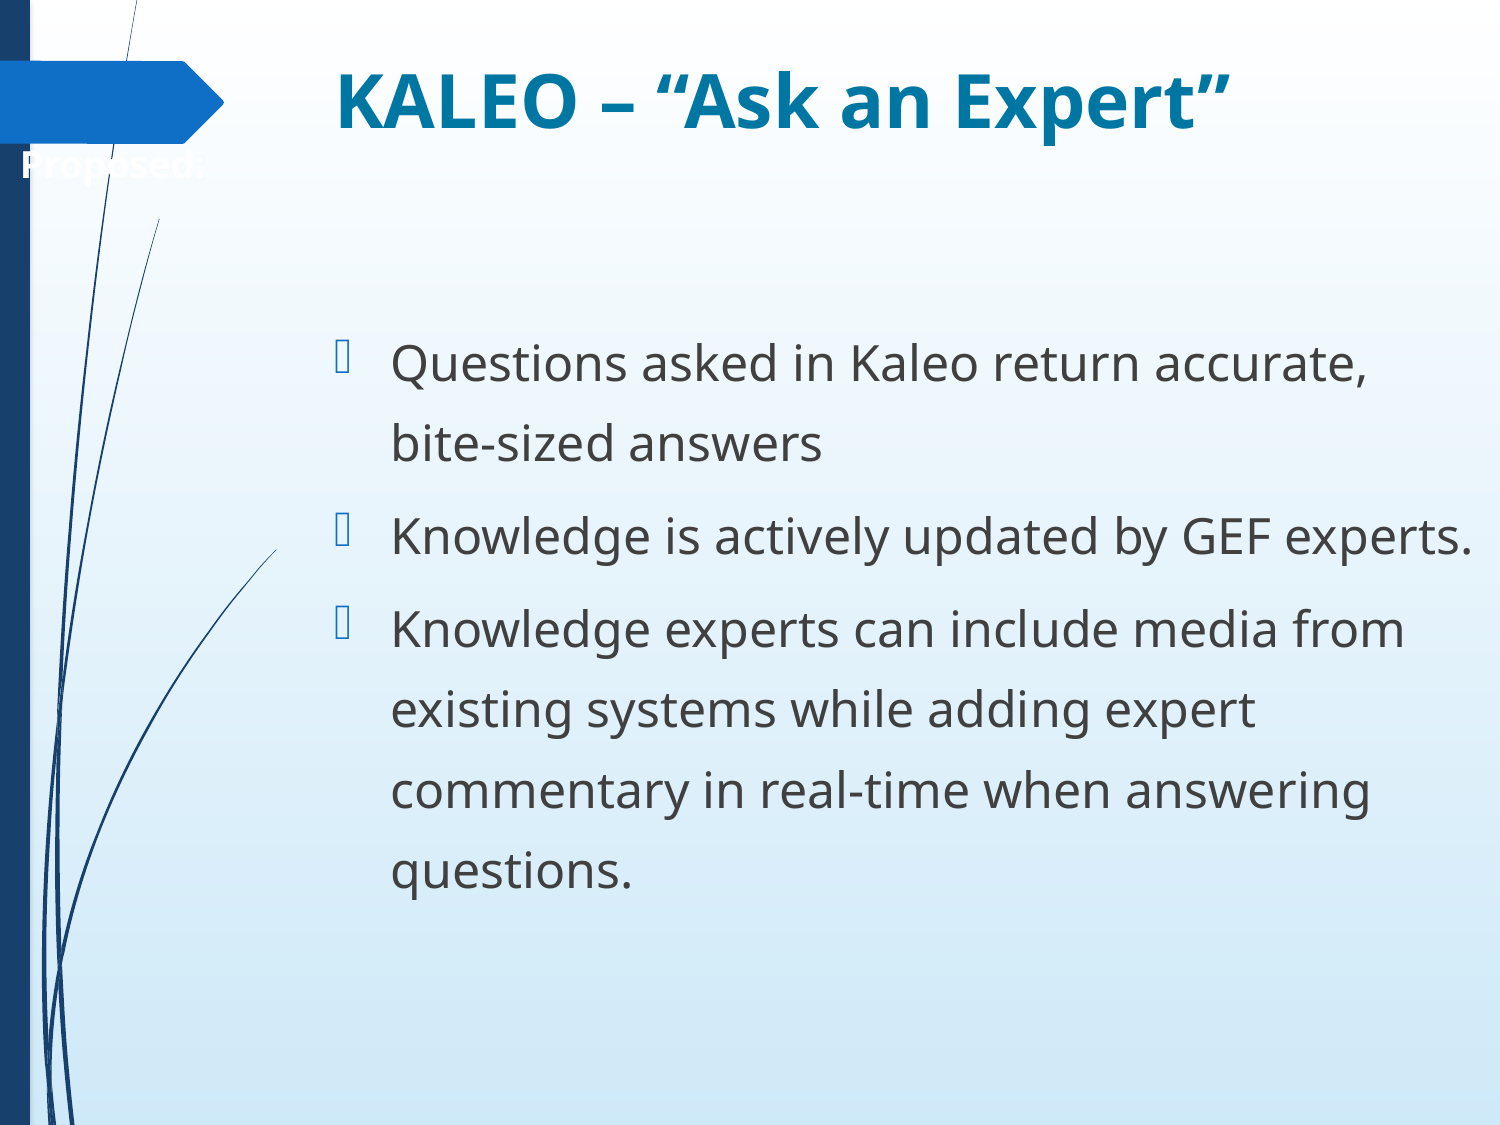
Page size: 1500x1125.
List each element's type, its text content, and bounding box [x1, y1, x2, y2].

text_box Proposed: [4, 118, 220, 194]
list Questions asked in Kaleo return accurate, bite-sized answers Knowledge is actively updated by GEF experts. Knowledge experts can include media from existing systems while adding expert commentary in real-time when answering questions. [319, 303, 1500, 1125]
title KALEO – “Ask an Expert” [319, 45, 1400, 159]
